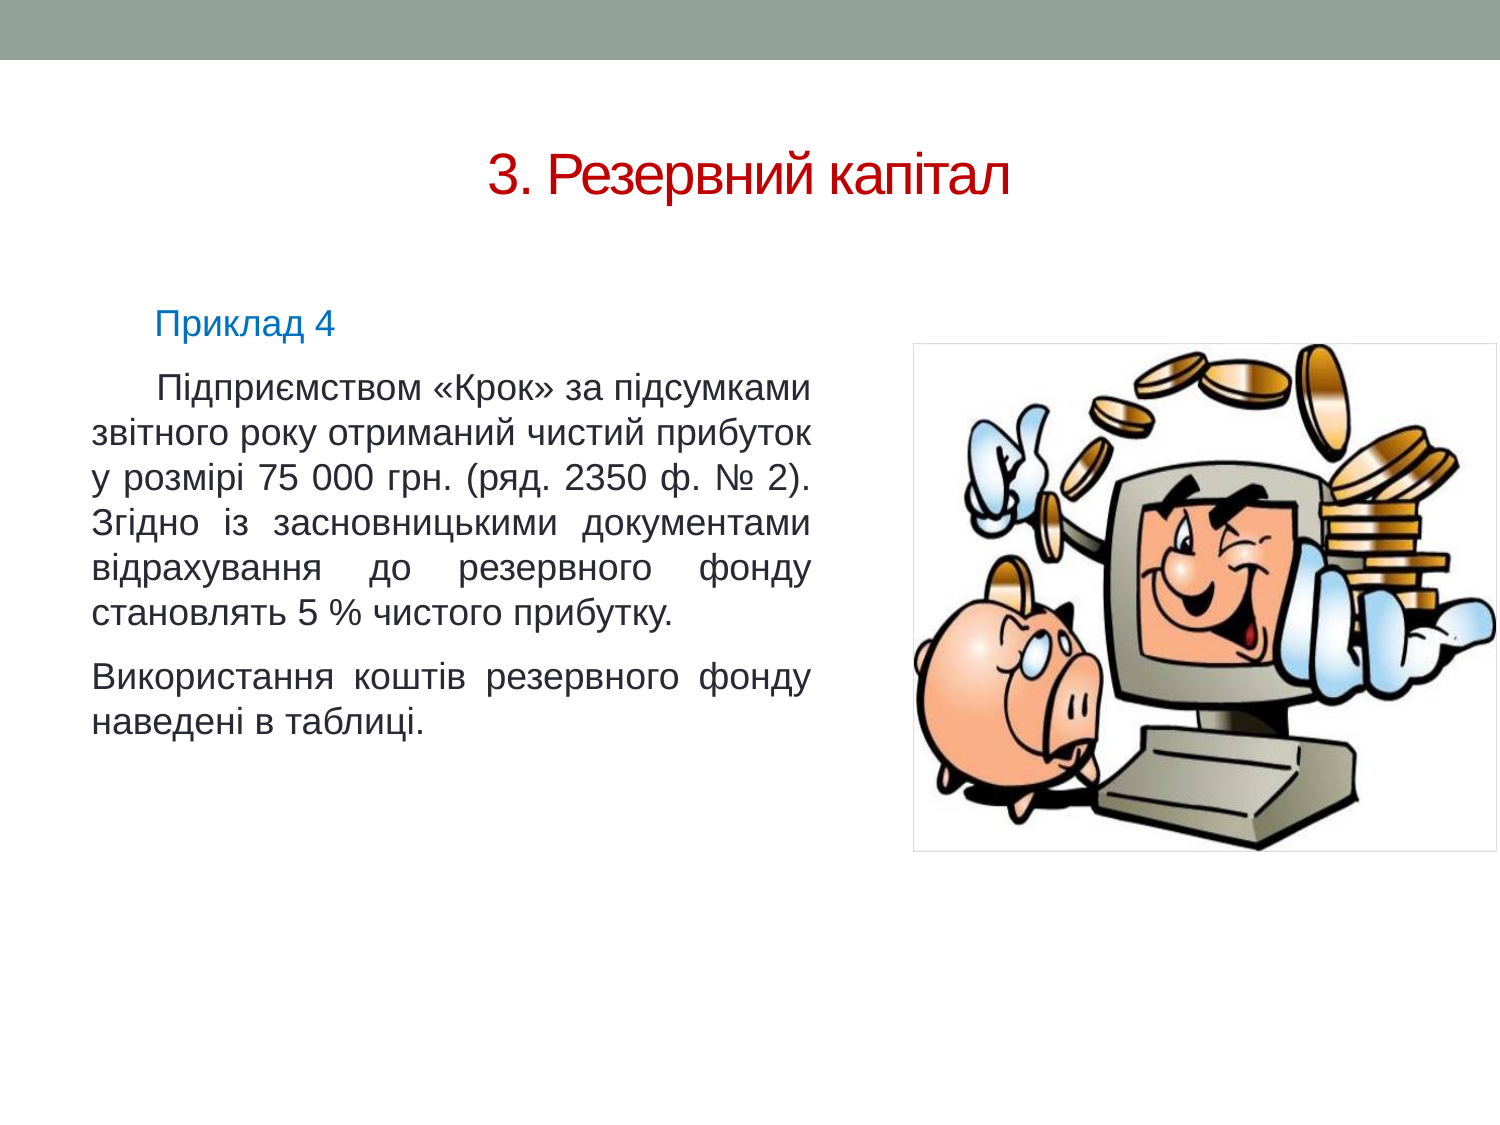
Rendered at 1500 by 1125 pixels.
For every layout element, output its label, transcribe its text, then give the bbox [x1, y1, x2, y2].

text_box Приклад 4 Підприємством «Крок» за підсумками звітного року отриманий чистий прибуток у розмірі 75 000 грн. (ряд. 2350 ф. № 2). Згідно із засновницькими документами відрахування до резервного фонду становлять 5 % чистого прибутку. Використання коштів резервного фонду наведені в таблиці. [76, 291, 827, 813]
title 3. Резервний капітал [75, 90, 1425, 253]
picture [913, 343, 1498, 853]
